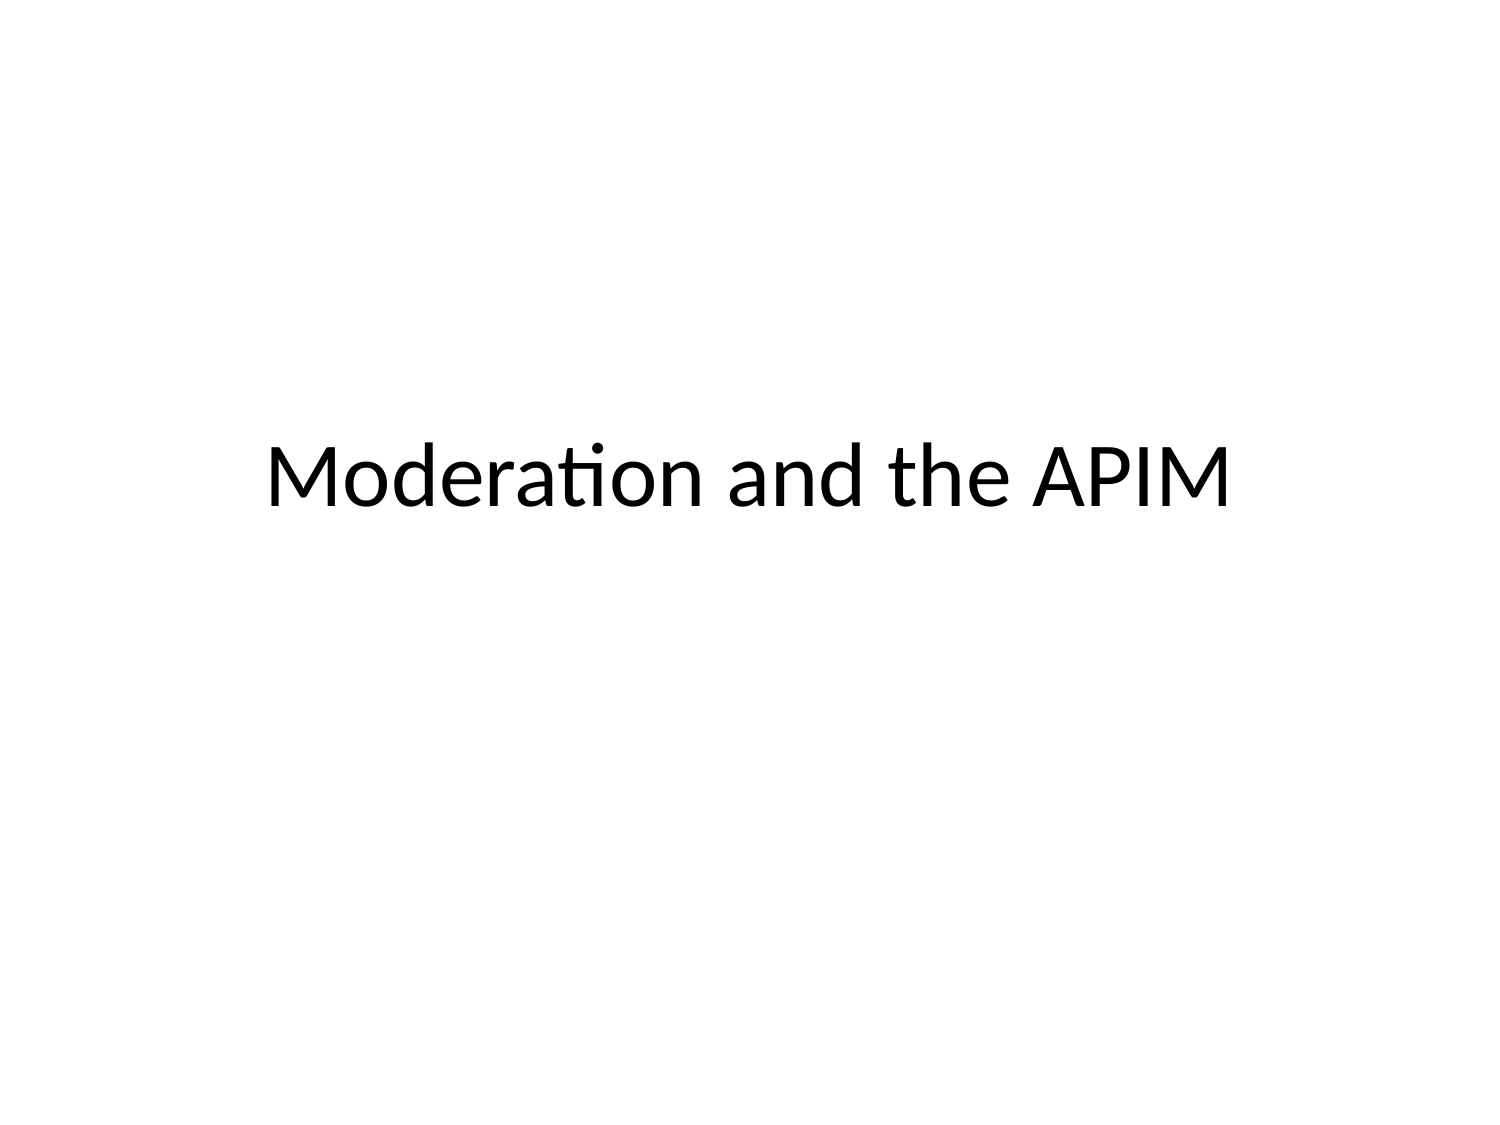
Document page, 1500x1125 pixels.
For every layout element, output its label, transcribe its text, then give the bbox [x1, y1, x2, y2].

title Moderation and the APIM [112, 349, 1388, 591]
